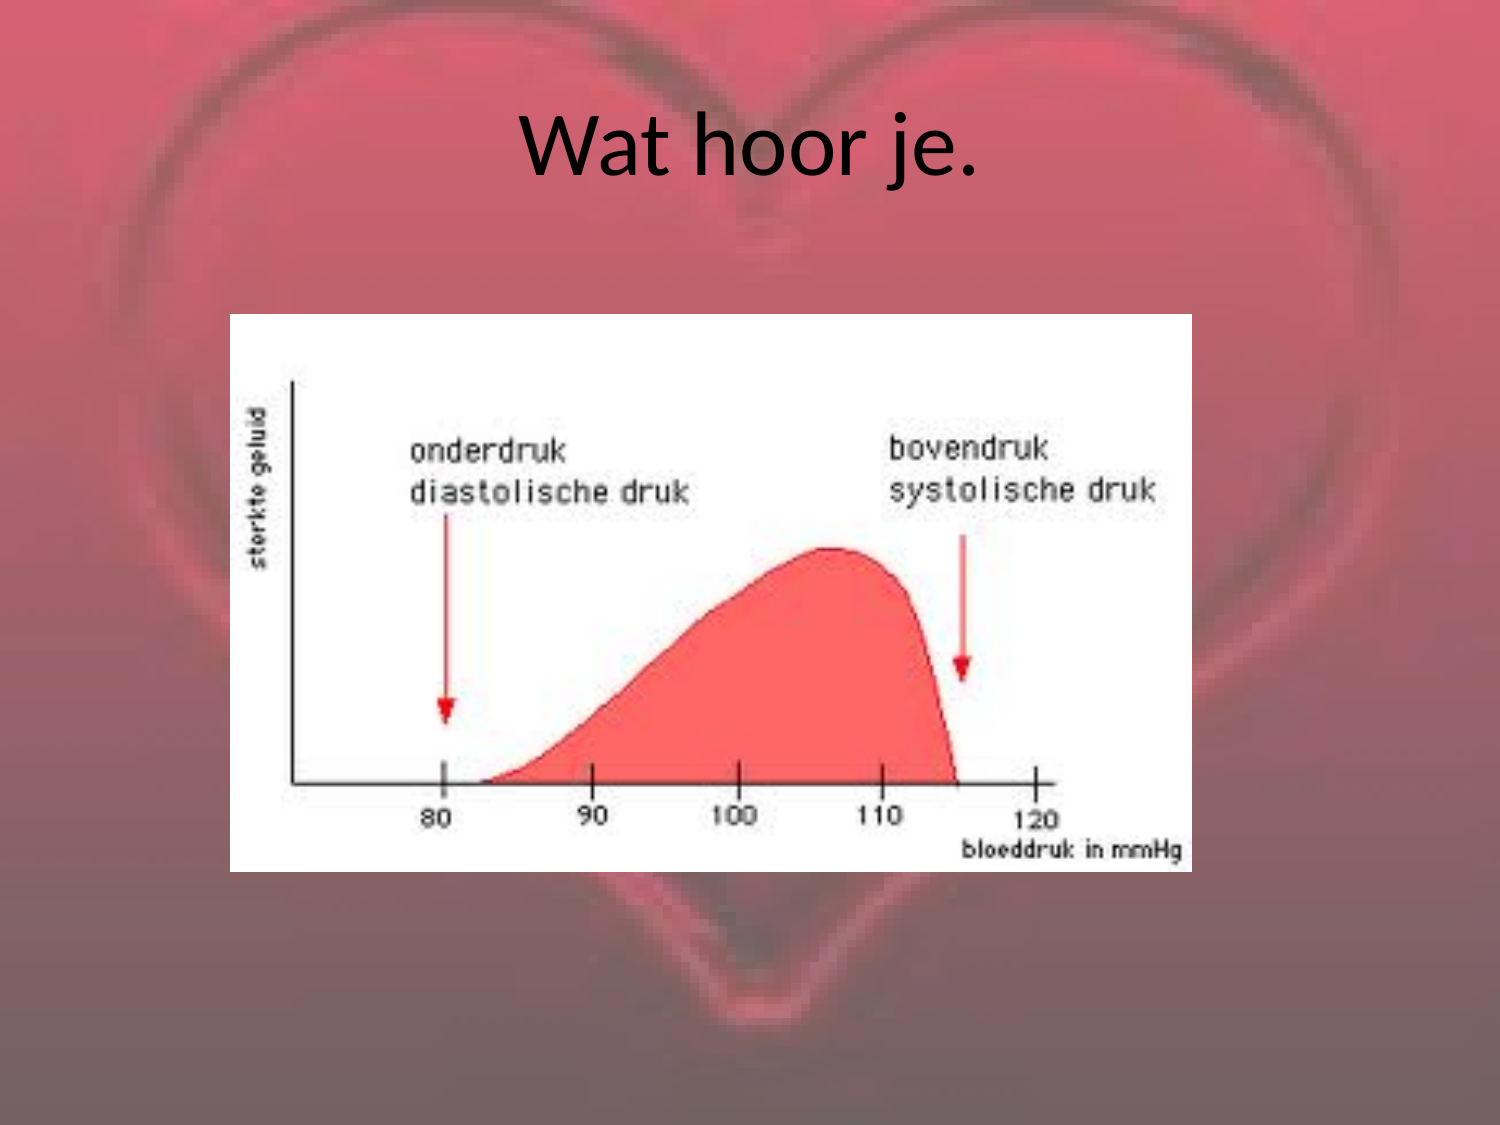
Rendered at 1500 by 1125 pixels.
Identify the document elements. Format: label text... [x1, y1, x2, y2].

title Wat hoor je. [75, 45, 1425, 233]
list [229, 314, 1192, 872]
